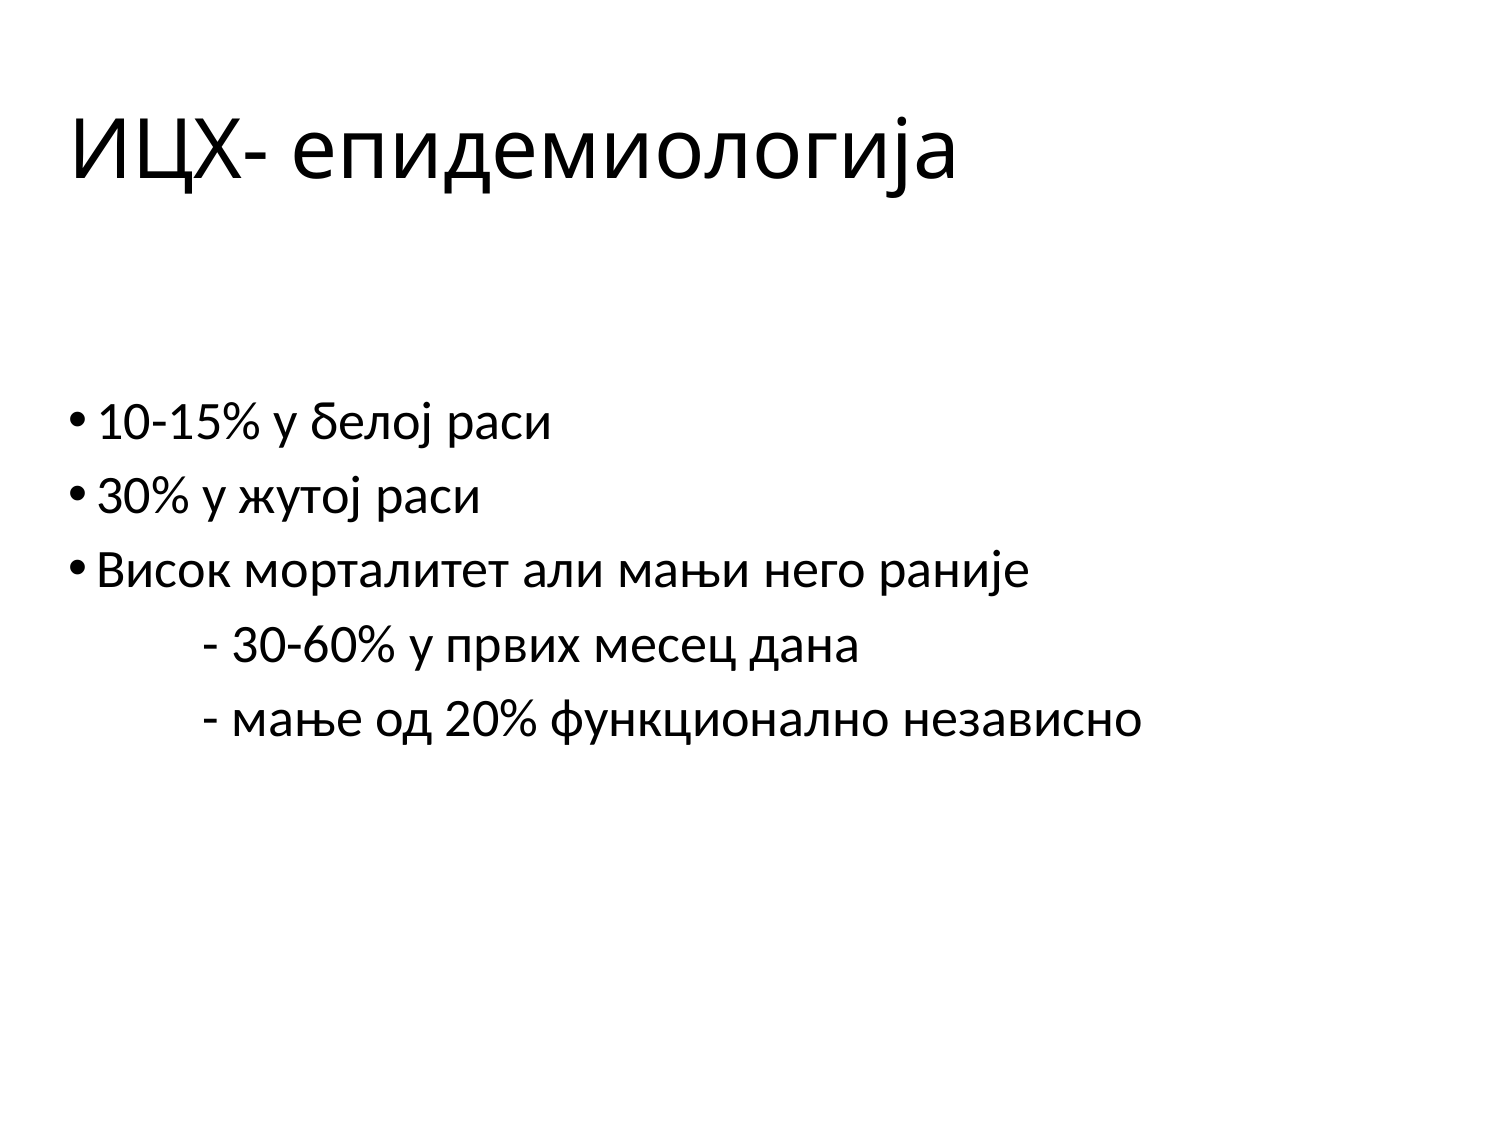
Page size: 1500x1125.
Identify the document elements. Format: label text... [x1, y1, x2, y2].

list 10-15% у белој раси 30% у жутој раси Висок морталитет али мањи него раније - 30-60% у првих месец дана - мање од 20% функционално независно [53, 385, 1500, 1073]
title ИЦХ- епидемиологија [53, 42, 1347, 261]
